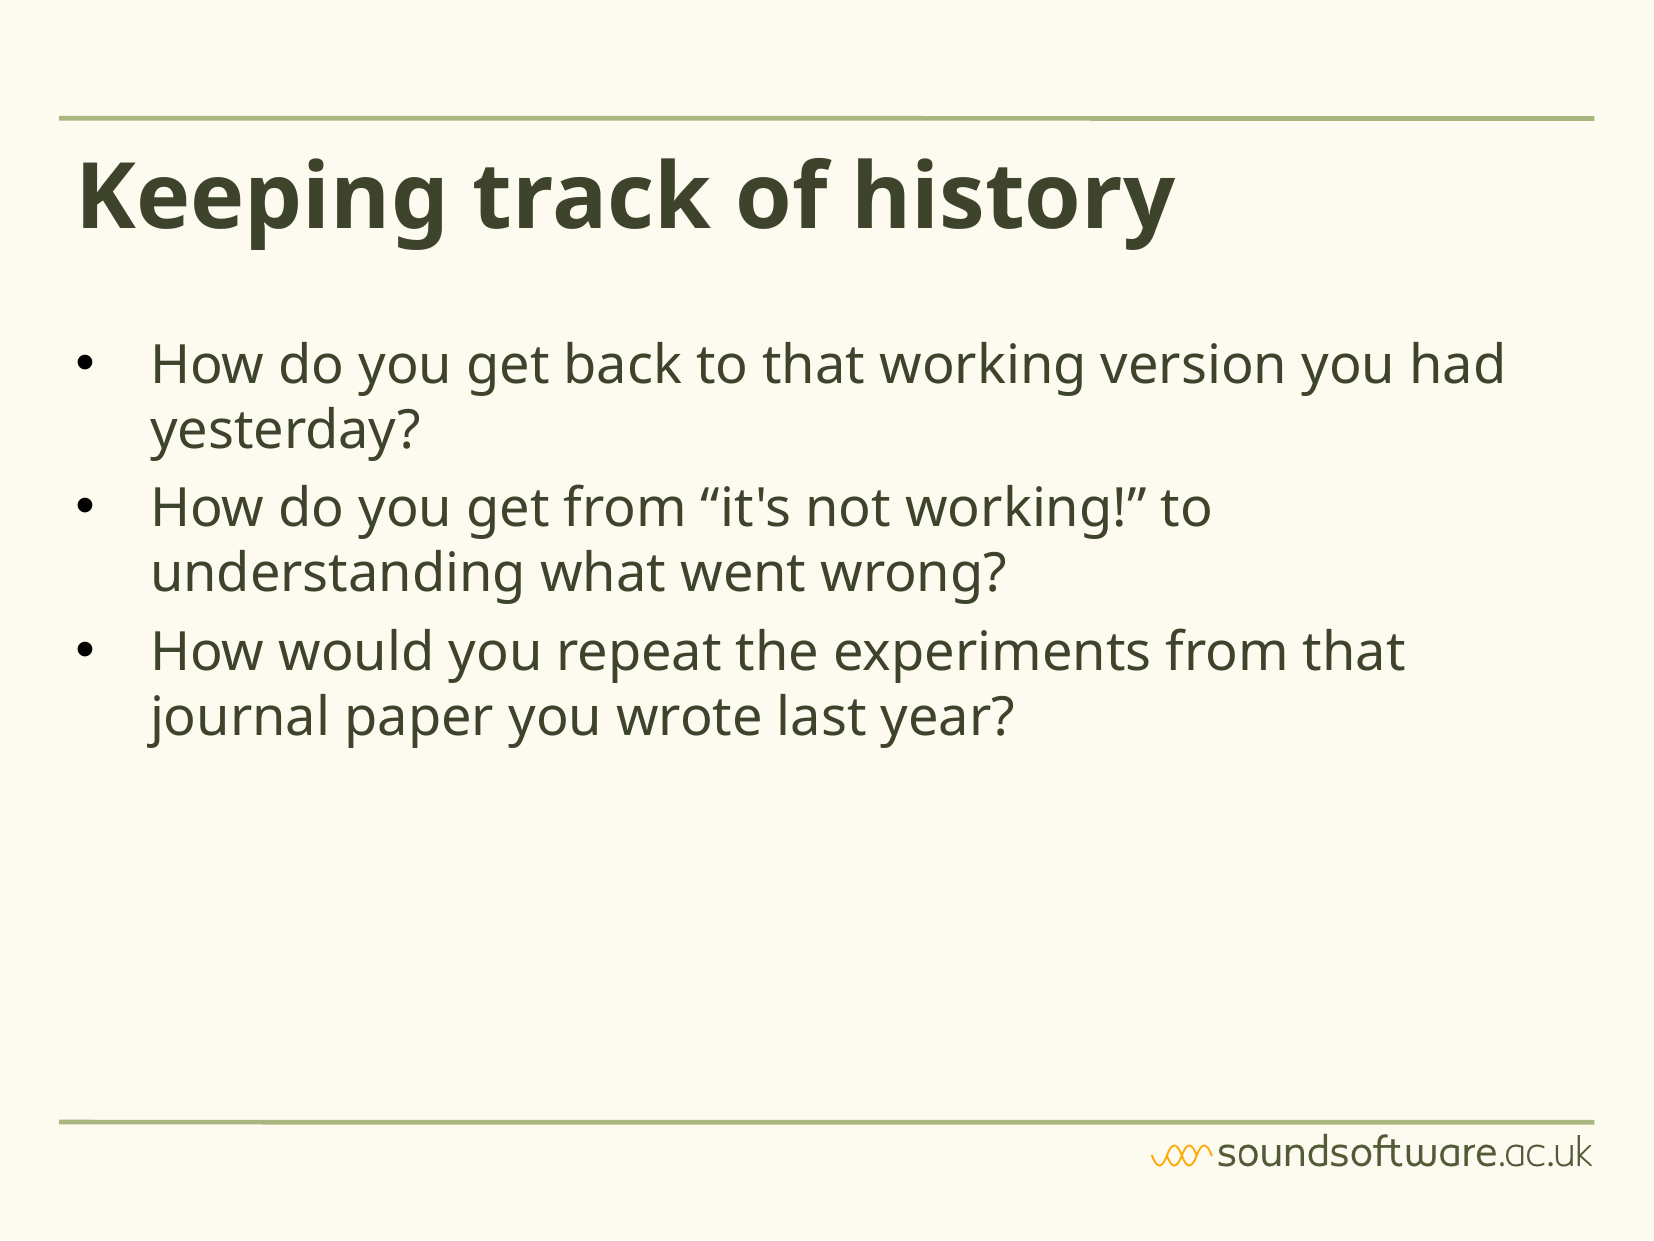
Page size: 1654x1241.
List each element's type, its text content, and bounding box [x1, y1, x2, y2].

title Keeping track of history [59, 118, 1594, 265]
picture [1151, 1139, 1592, 1167]
text_box How do you get back to that working version you had yesterday? How do you get from “it's not working!” to understanding what went wrong? How would you repeat the experiments from that journal paper you wrote last year? [59, 321, 1594, 1139]
